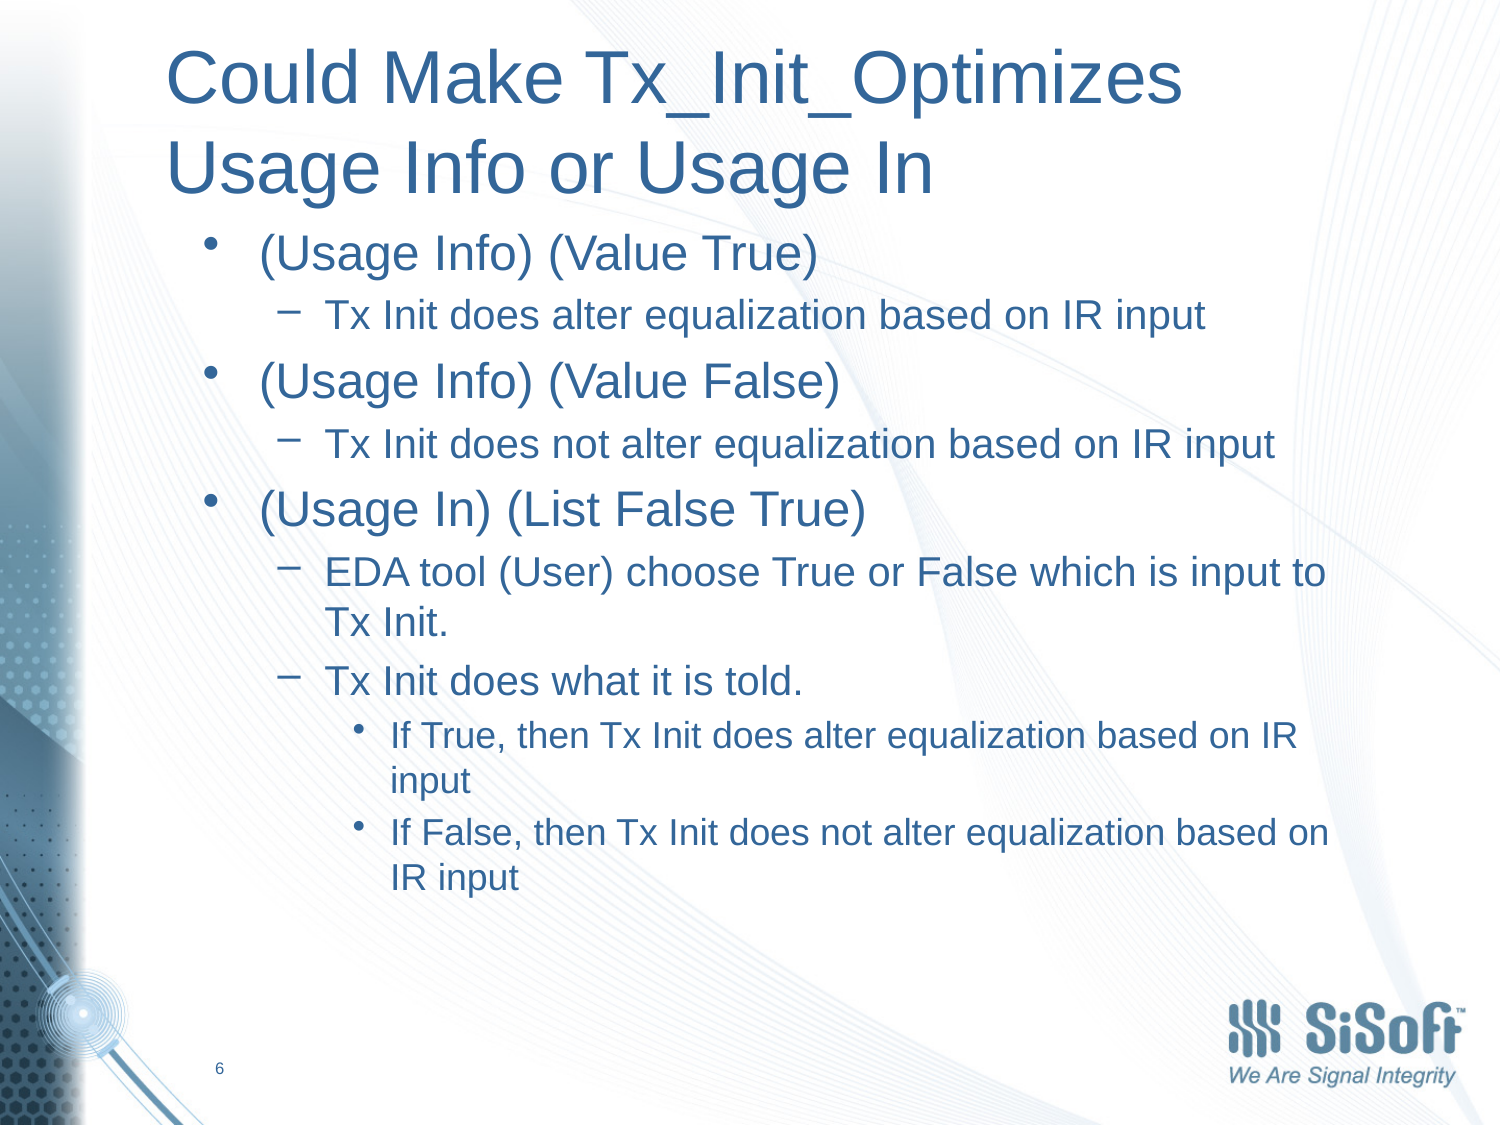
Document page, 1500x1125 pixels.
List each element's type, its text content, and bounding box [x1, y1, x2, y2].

title Could Make Tx_Init_Optimizes Usage Info or Usage In [150, 24, 1363, 213]
list (Usage Info) (Value True) Tx Init does alter equalization based on IR input (Usage Info) (Value False) Tx Init does not alter equalization based on IR input (Usage In) (List False True) EDA tool (User) choose True or False which is input to Tx Init. Tx Init does what it is told. If True, then Tx Init does alter equalization based on IR input If False, then Tx Init does not alter equalization based on IR input [187, 212, 1363, 963]
footer 6 [200, 1050, 975, 1104]
picture [0, 0, 1500, 1125]
